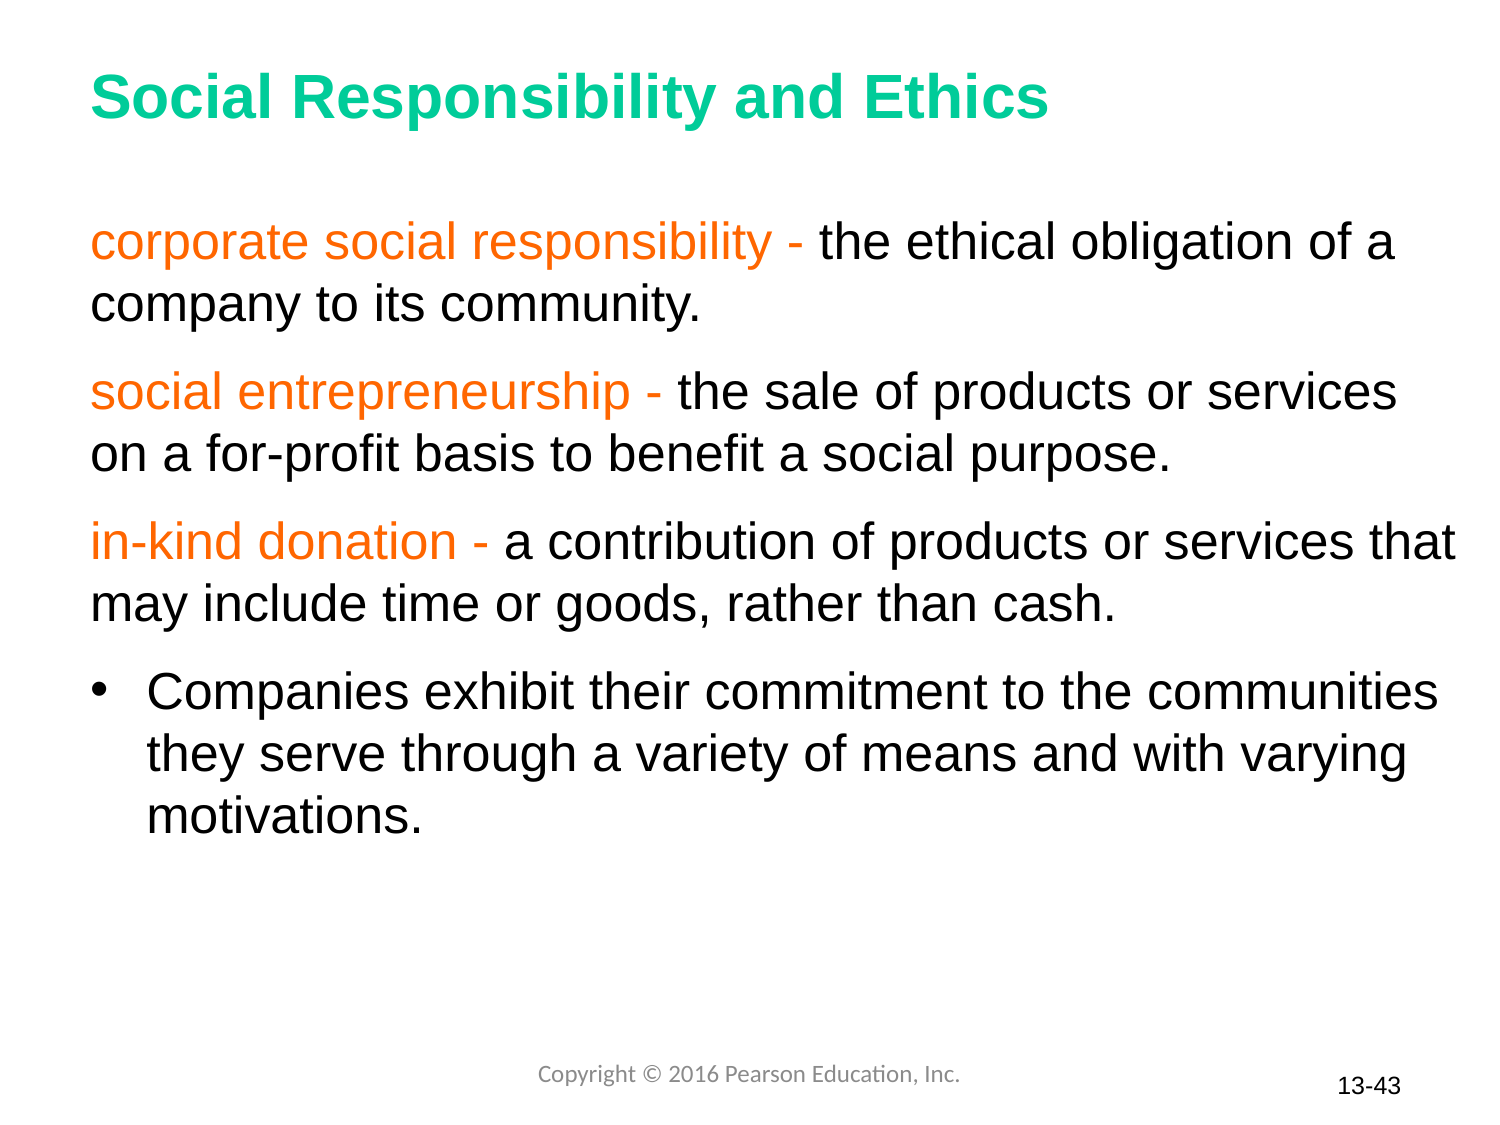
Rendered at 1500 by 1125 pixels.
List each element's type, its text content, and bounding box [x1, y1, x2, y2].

title Social Responsibility and Ethics [75, 0, 1425, 188]
footer Copyright © 2016 Pearson Education, Inc. [512, 1042, 988, 1103]
list corporate social responsibility - the ethical obligation of a company to its community. social entrepreneurship - the sale of products or services on a for-profit basis to benefit a social purpose. in-kind donation - a contribution of products or services that may include time or goods, rather than cash. Companies exhibit their commitment to the communities they serve through a variety of means and with varying motivations. [75, 200, 1475, 943]
